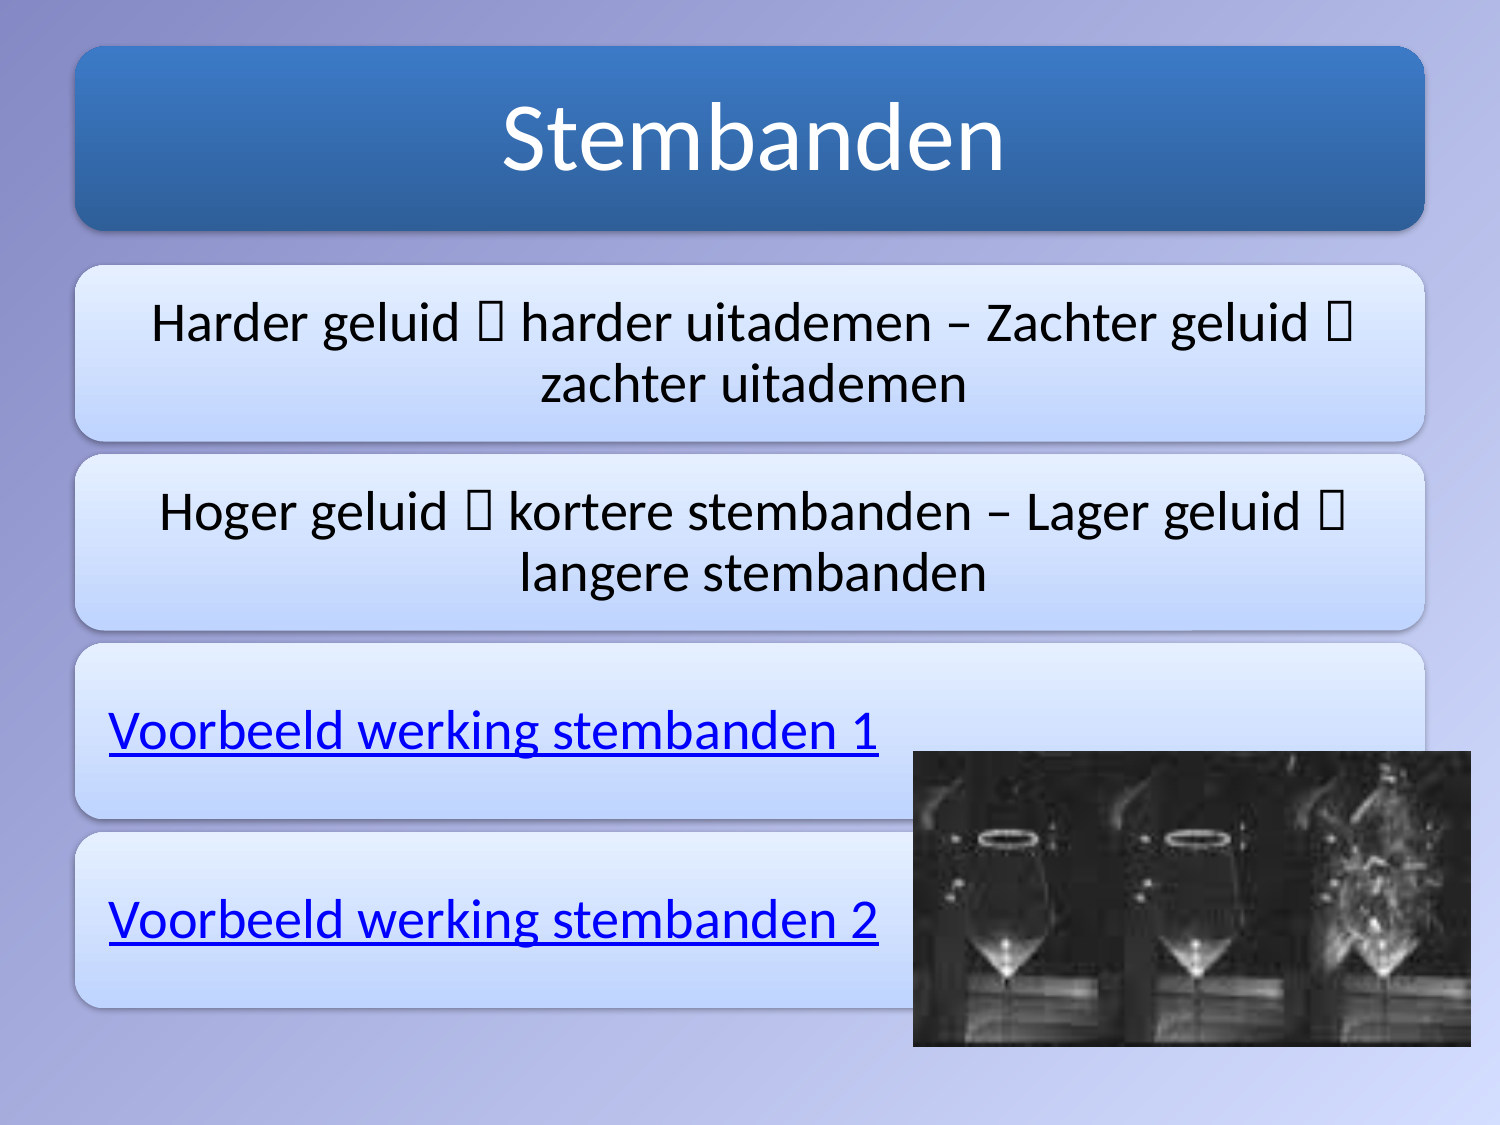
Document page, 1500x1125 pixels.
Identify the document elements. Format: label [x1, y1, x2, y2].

text_box [74, 44, 1426, 233]
list [74, 262, 1426, 1012]
picture [912, 751, 1471, 1048]
